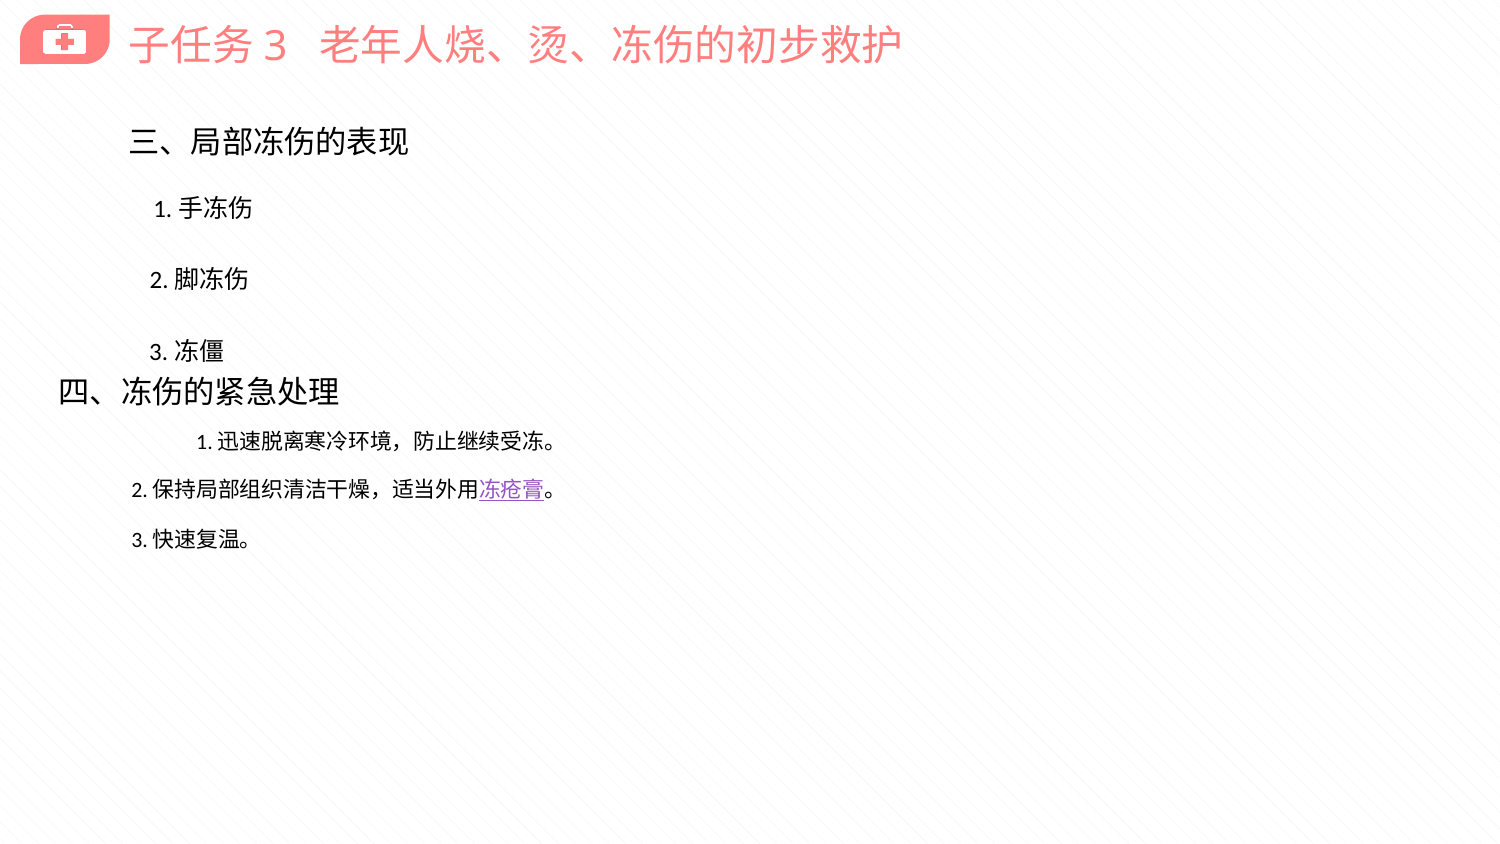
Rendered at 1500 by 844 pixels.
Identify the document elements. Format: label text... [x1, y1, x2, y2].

text_box 2.脚冻伤 [109, 256, 944, 302]
text_box 3.冻僵 [134, 327, 968, 364]
text_box 1.手冻伤 [113, 185, 947, 230]
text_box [19, 11, 930, 78]
text_box 四、冻伤的紧急处理 1.迅速脱离寒冷环境，防止继续受冻。 2.保持局部组织清洁干燥，适当外用冻疮膏。 3.快速复温。 [43, 364, 1236, 560]
text_box 三、局部冻伤的表现 [113, 115, 947, 168]
